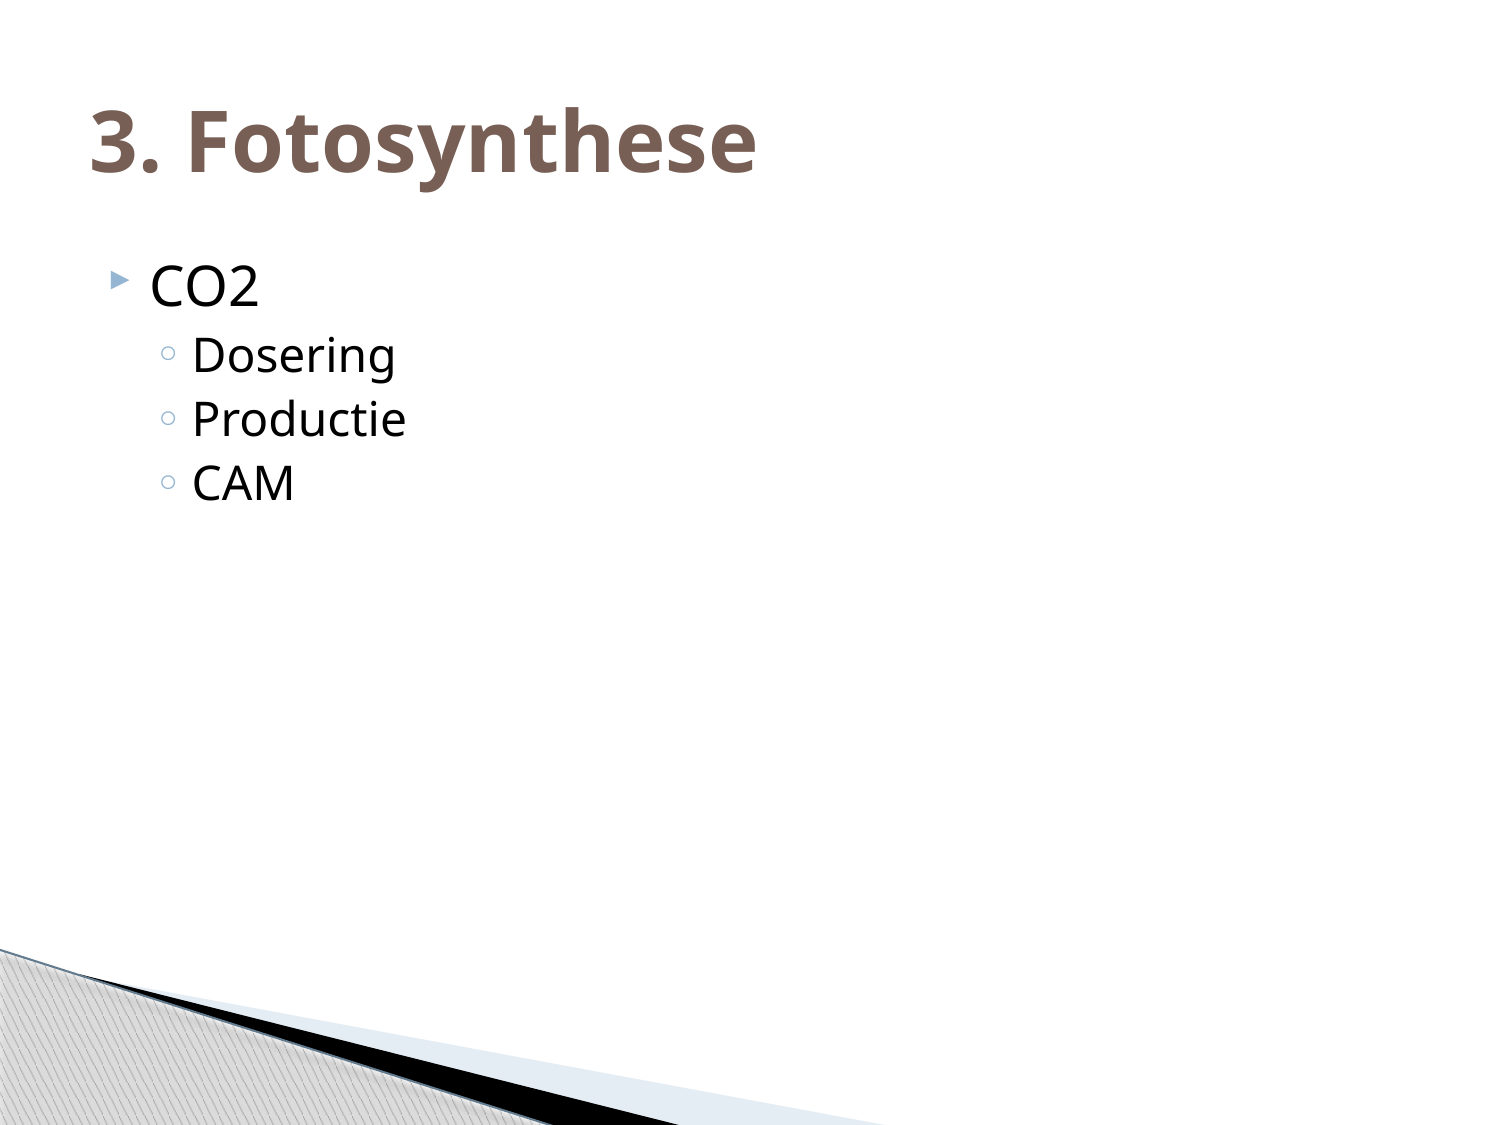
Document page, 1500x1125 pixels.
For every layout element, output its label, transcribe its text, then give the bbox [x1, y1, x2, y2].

title 3. Fotosynthese [75, 45, 1425, 233]
list CO2 Dosering Productie CAM [75, 243, 1425, 986]
